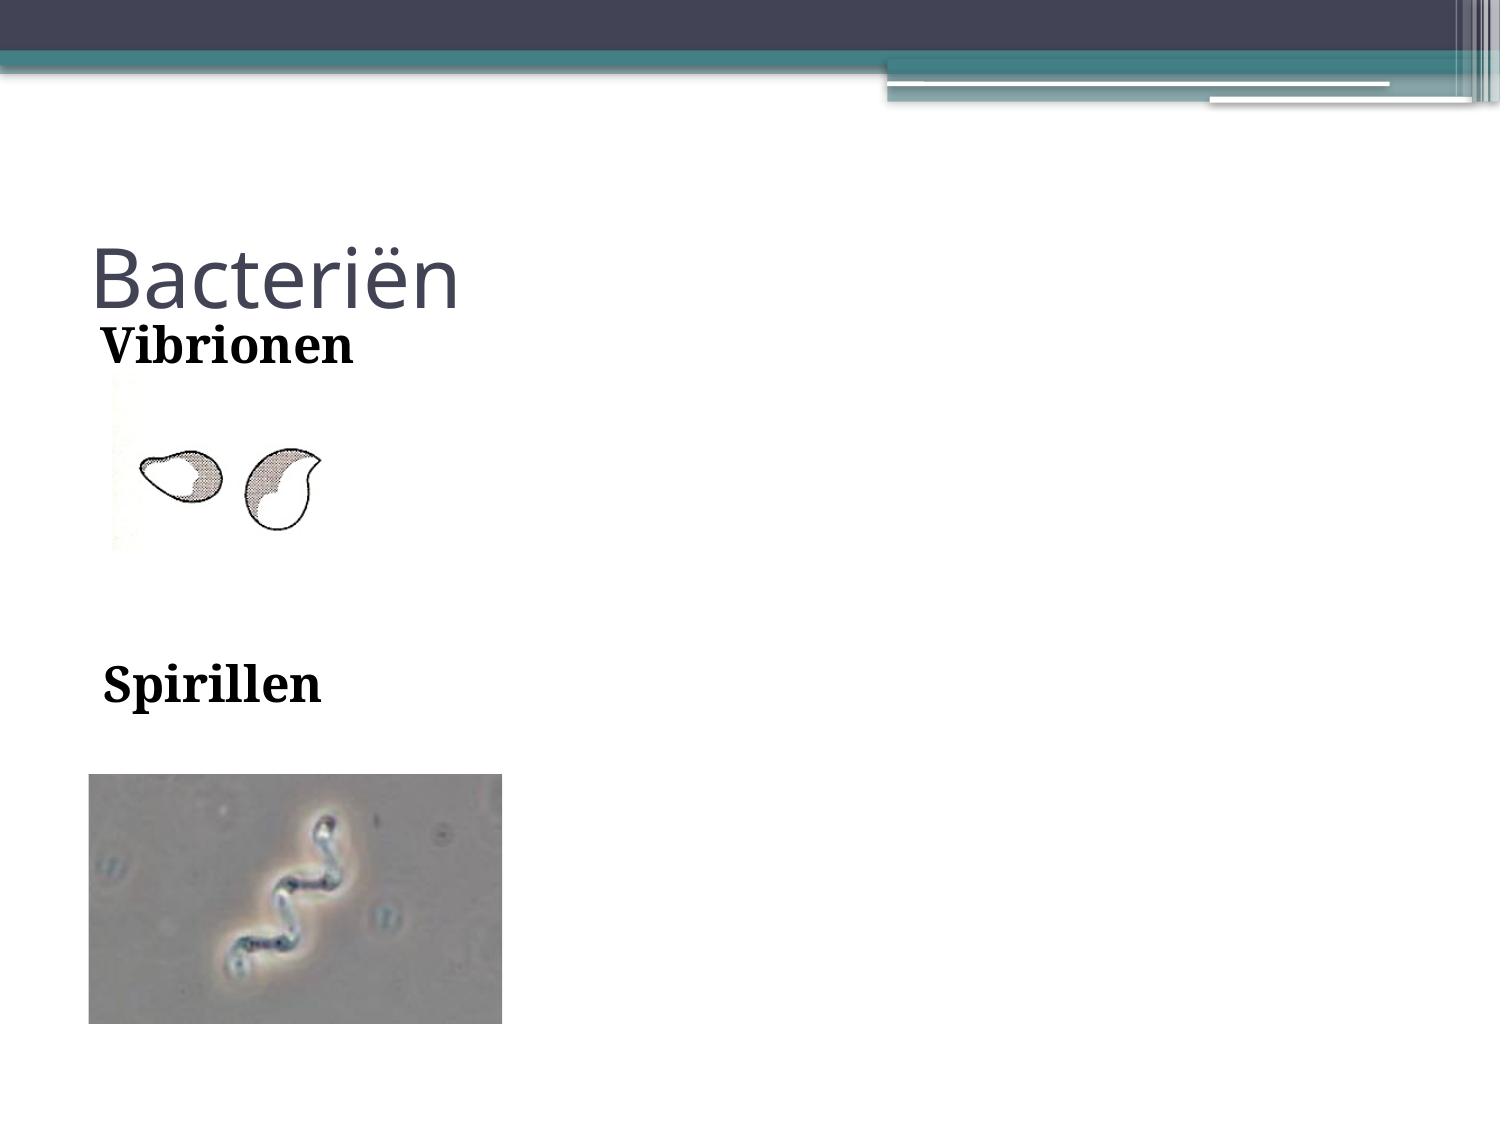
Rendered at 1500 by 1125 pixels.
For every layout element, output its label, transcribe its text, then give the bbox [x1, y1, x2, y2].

picture [111, 373, 419, 551]
title Bacteriën [75, 187, 1425, 363]
text_box Vibrionen [85, 306, 795, 382]
text_box Spirillen [88, 645, 798, 720]
picture [88, 774, 503, 1024]
